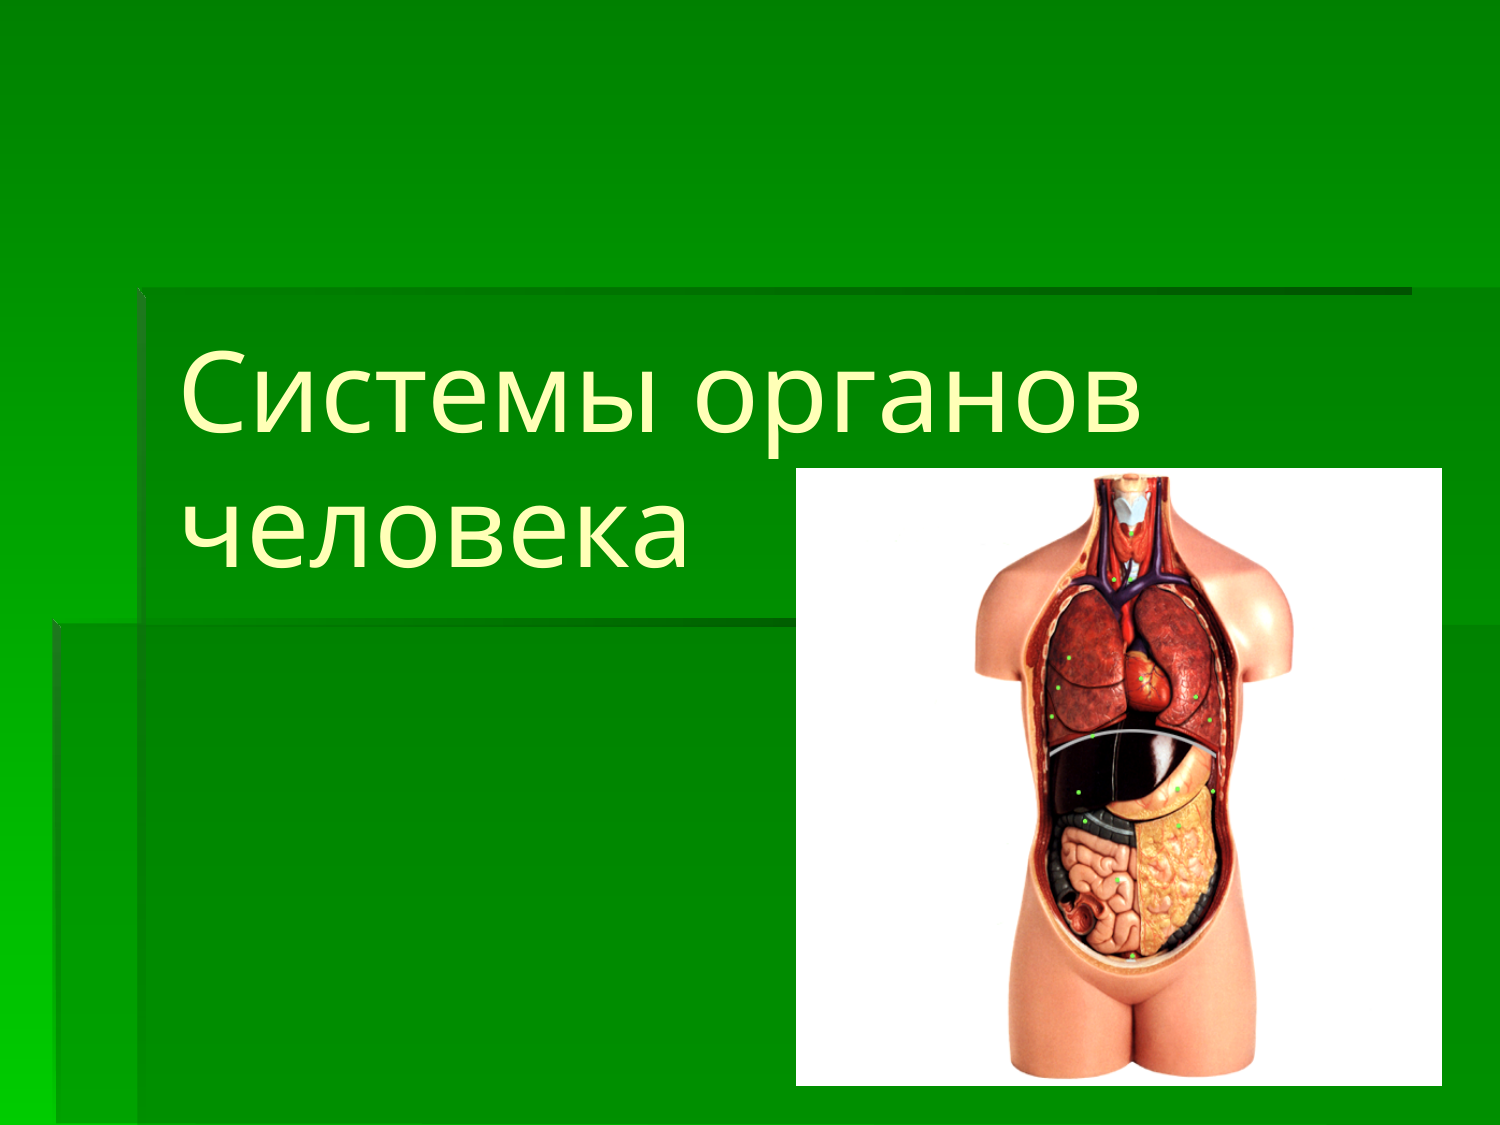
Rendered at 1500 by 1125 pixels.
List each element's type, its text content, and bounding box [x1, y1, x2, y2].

title Системы органов человека [162, 312, 1438, 598]
picture [796, 468, 1442, 1086]
